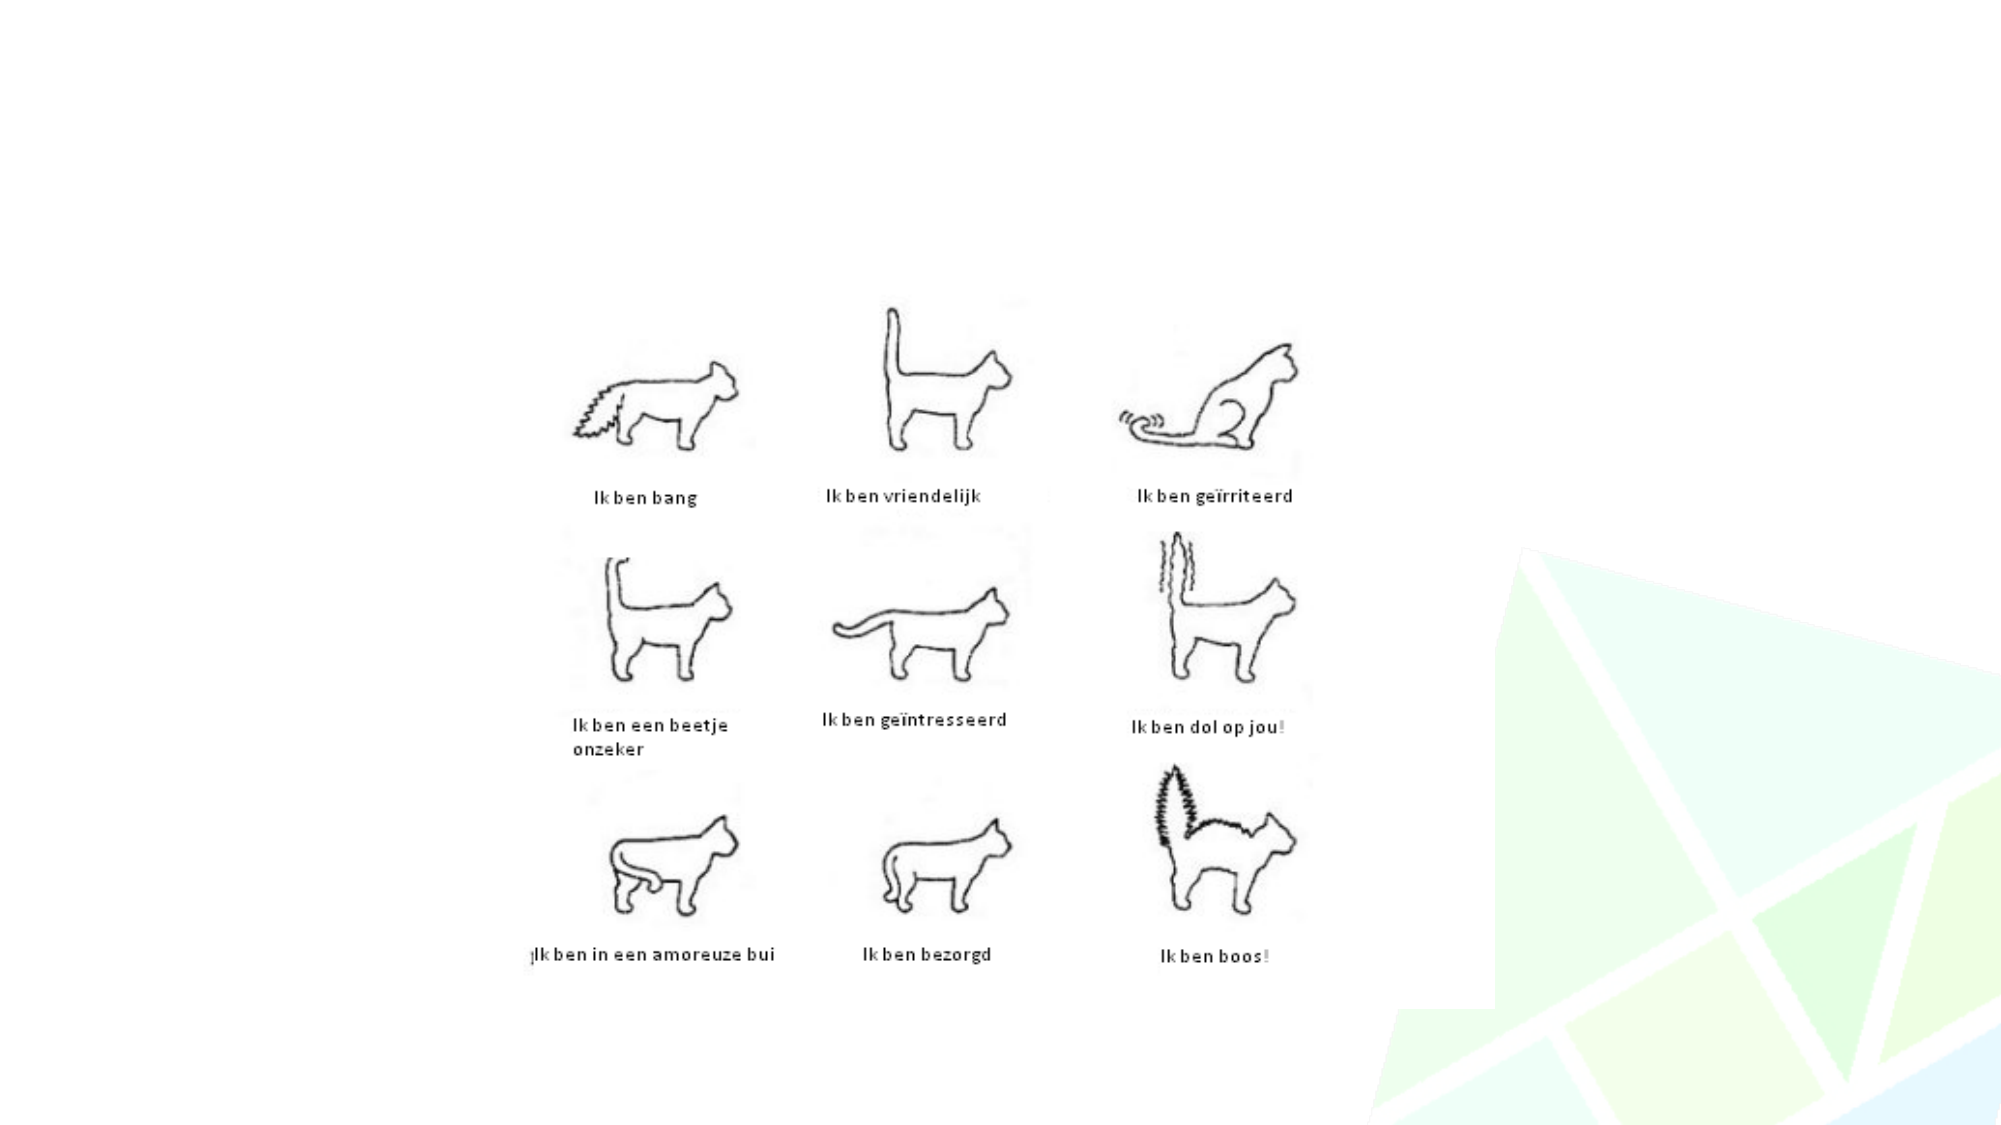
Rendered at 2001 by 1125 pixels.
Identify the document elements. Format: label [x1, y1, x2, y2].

list [505, 277, 1495, 1009]
